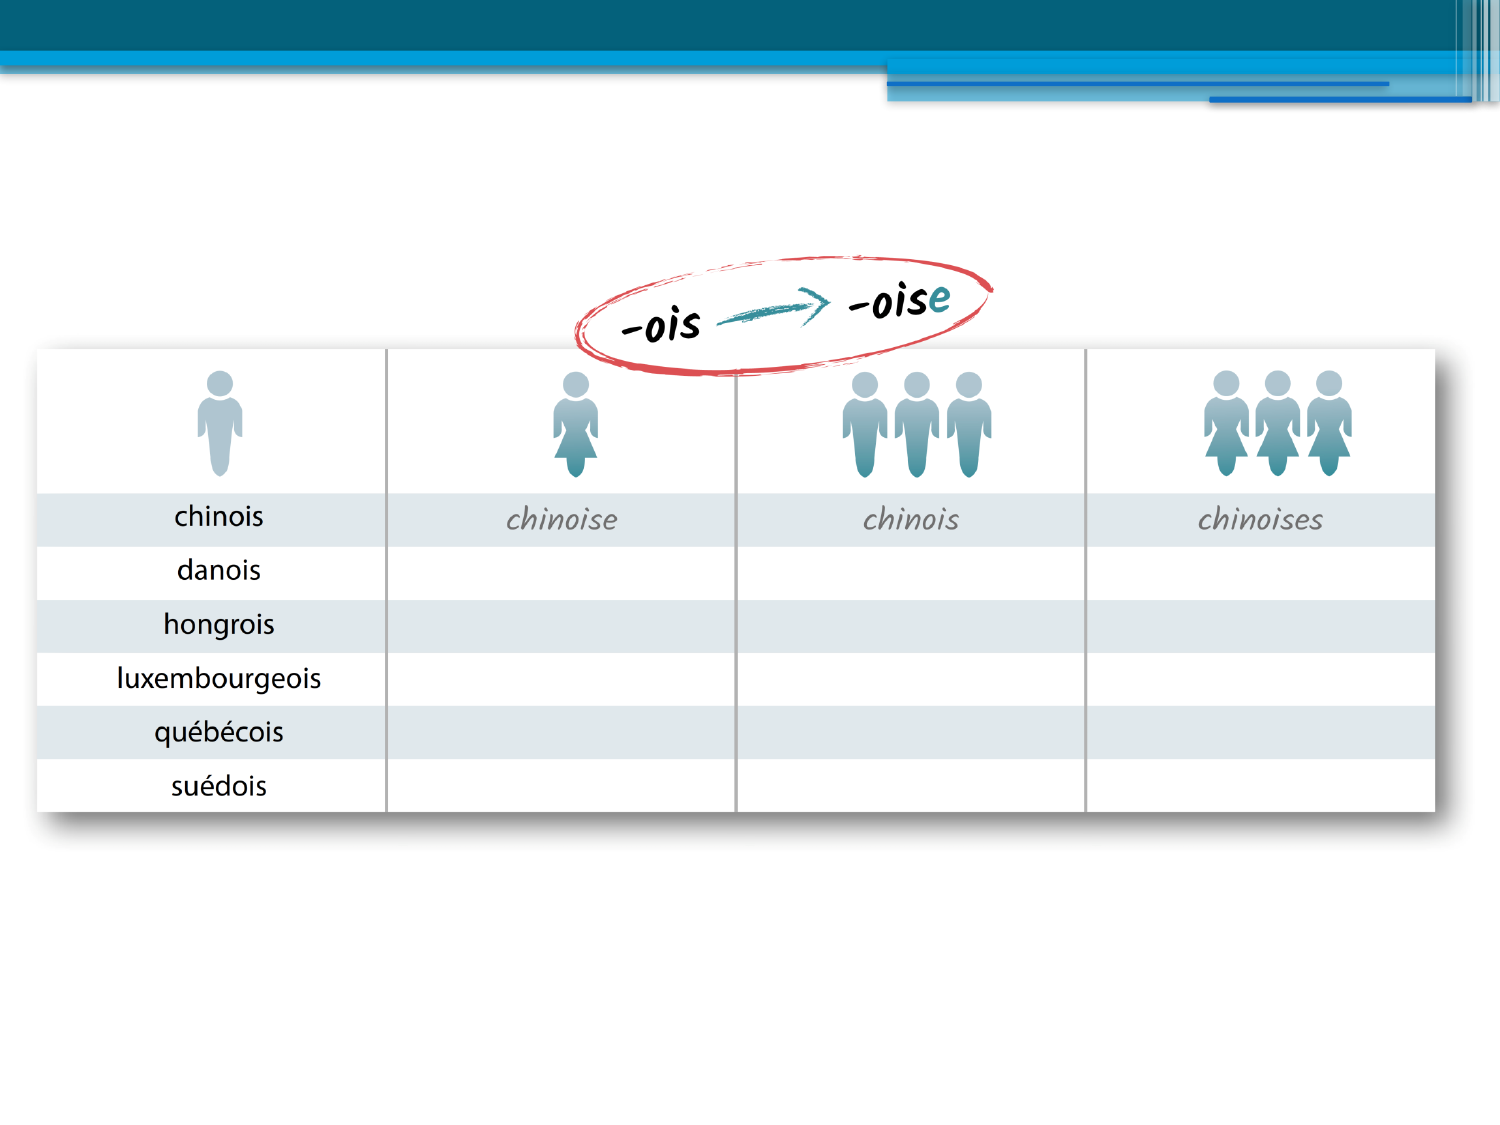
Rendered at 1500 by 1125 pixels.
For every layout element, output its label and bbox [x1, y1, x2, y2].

picture [0, 224, 1500, 901]
